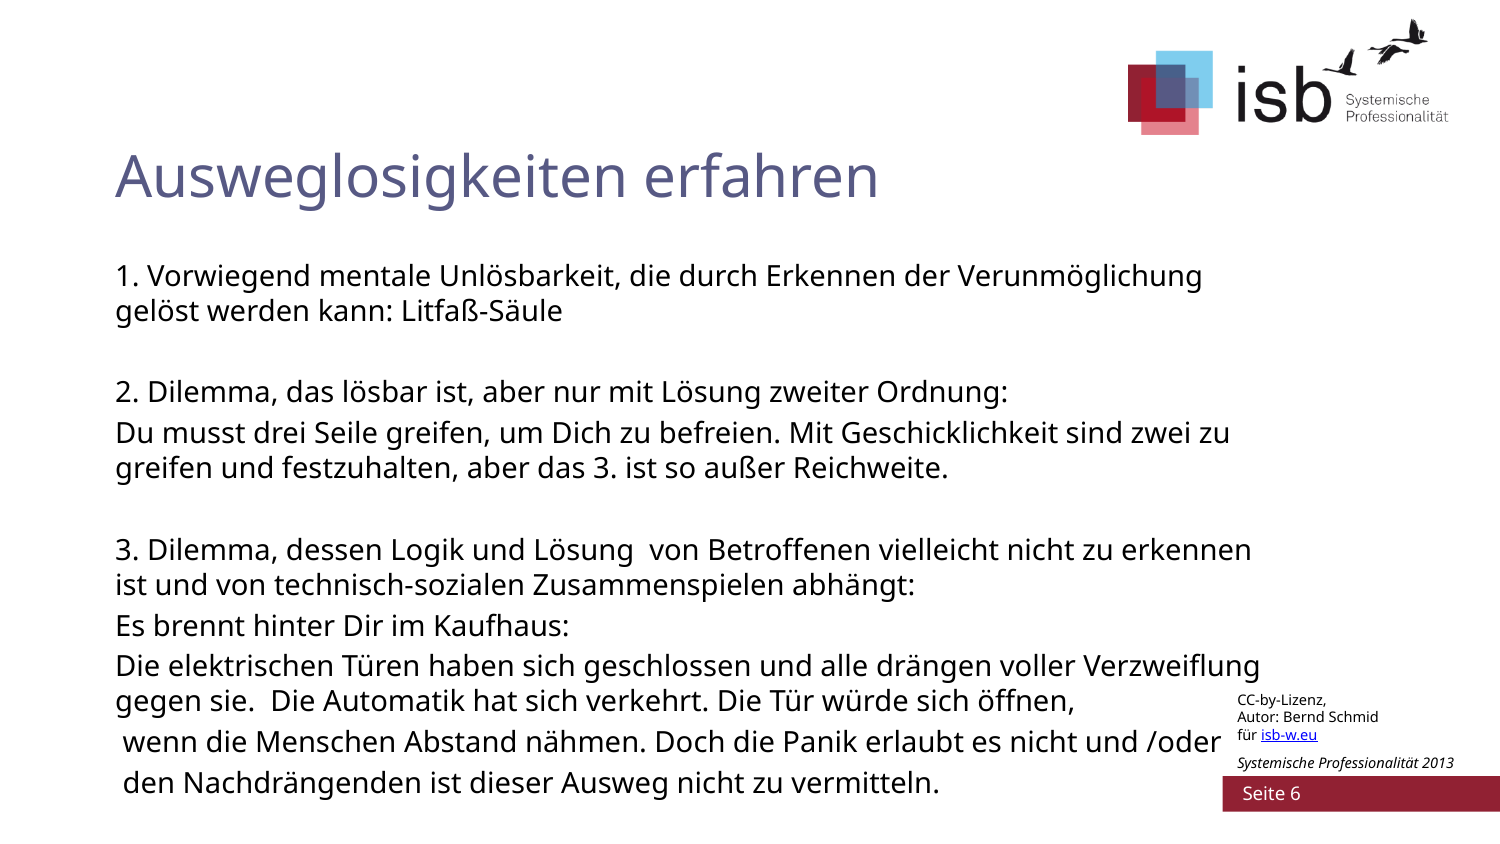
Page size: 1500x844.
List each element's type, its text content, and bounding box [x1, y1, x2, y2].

title Ausweglosigkeiten erfahren [100, 67, 1223, 244]
list 1. Vorwiegend mentale Unlösbarkeit, die durch Erkennen der Verunmöglichung gelöst werden kann: Litfaß-Säule 2. Dilemma, das lösbar ist, aber nur mit Lösung zweiter Ordnung: Du musst drei Seile greifen, um Dich zu befreien. Mit Geschicklichkeit sind zwei zu greifen und festzuhalten, aber das 3. ist so außer Reichweite. 3. Dilemma, dessen Logik und Lösung von Betroffenen vielleicht nicht zu erkennen ist und von technisch-sozialen Zusammenspielen abhängt: Es brennt hinter Dir im Kaufhaus: Die elektrischen Türen haben sich geschlossen und alle drängen voller Verzweiflung gegen sie. Die Automatik hat sich verkehrt. Die Tür würde sich öffnen, wenn die Menschen Abstand nähmen. Doch die Panik erlaubt es nicht und /oder den Nachdrängenden ist dieser Ausweg nicht zu vermitteln. [100, 244, 1294, 812]
picture [1128, 14, 1461, 139]
slide_number Seite 6 [1294, 776, 1500, 812]
